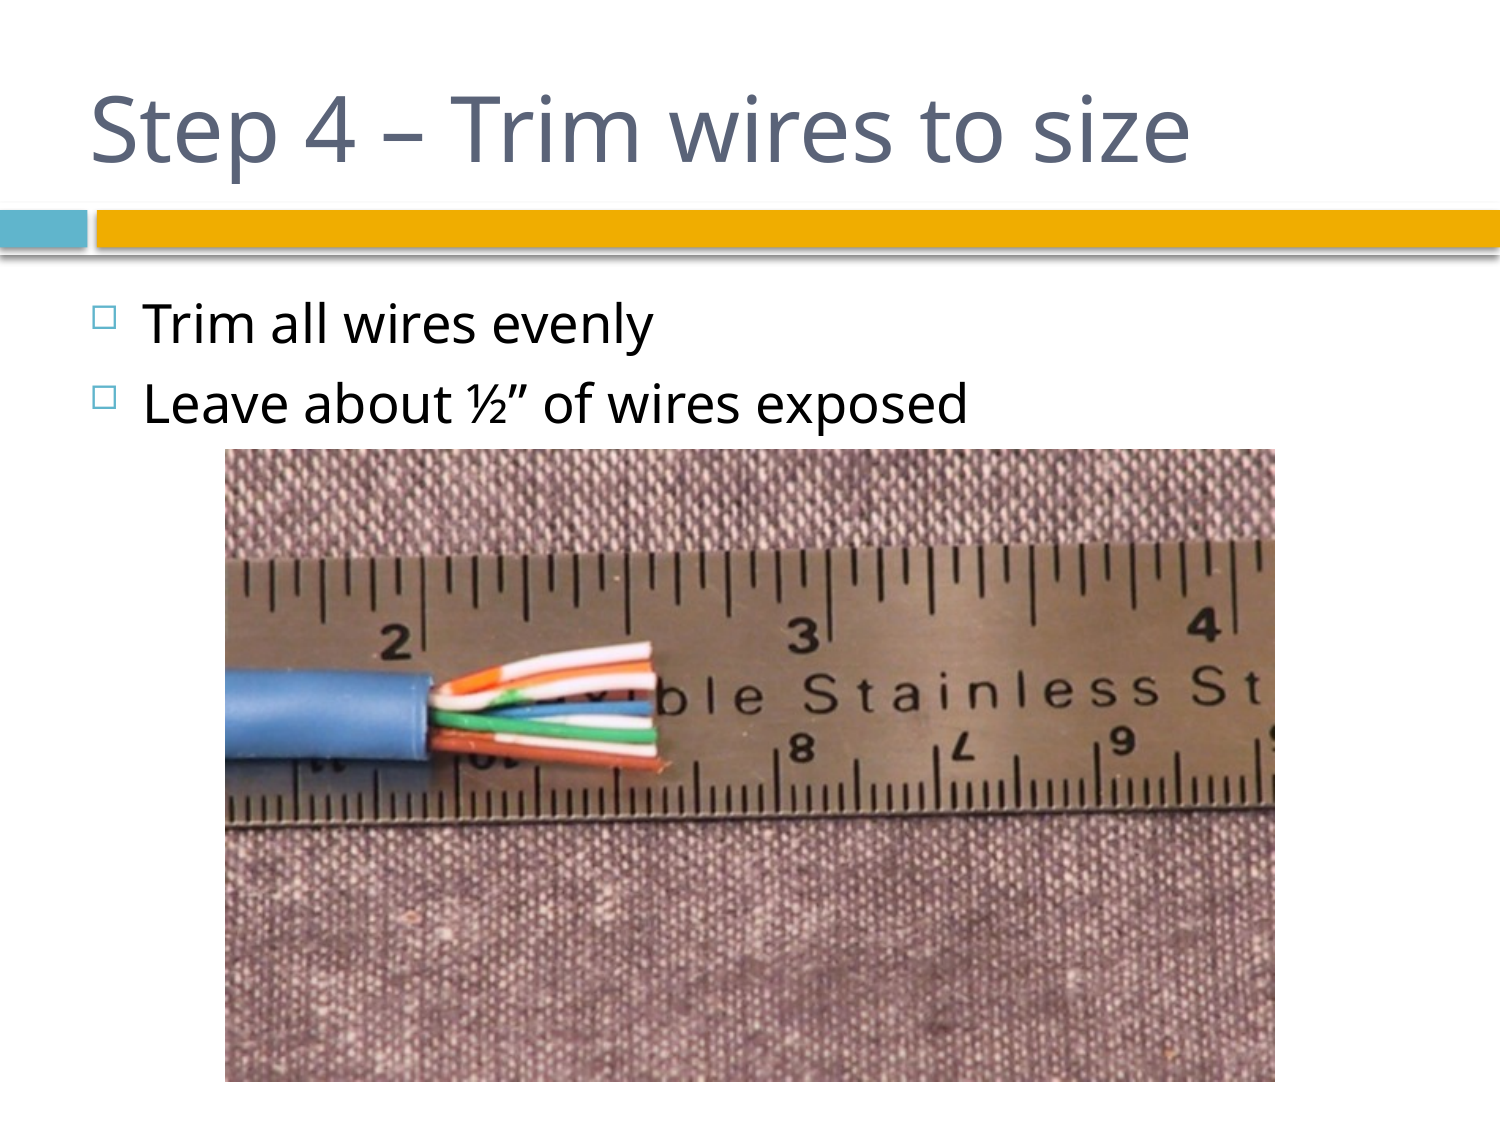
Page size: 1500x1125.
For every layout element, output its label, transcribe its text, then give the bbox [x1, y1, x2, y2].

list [224, 449, 1276, 1082]
list Trim all wires evenly Leave about ½” of wires exposed [75, 282, 1063, 1006]
title Step 4 – Trim wires to size [75, 20, 1313, 233]
